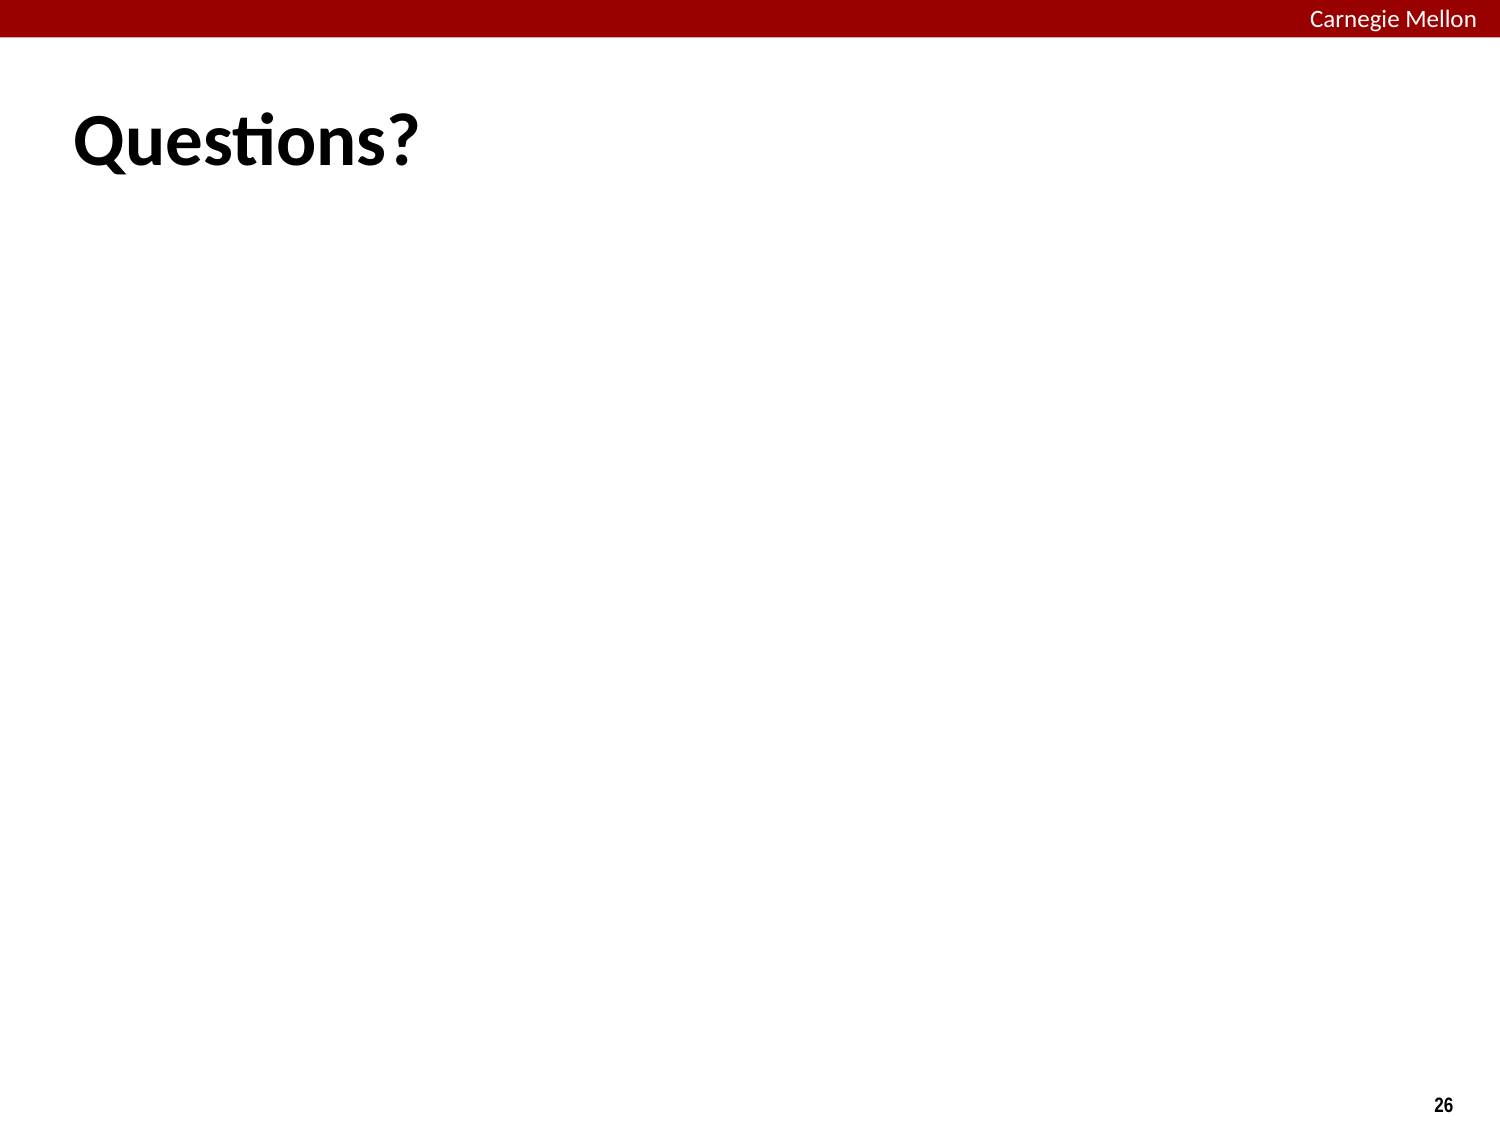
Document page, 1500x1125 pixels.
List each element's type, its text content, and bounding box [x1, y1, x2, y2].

title Questions? [58, 72, 1305, 199]
